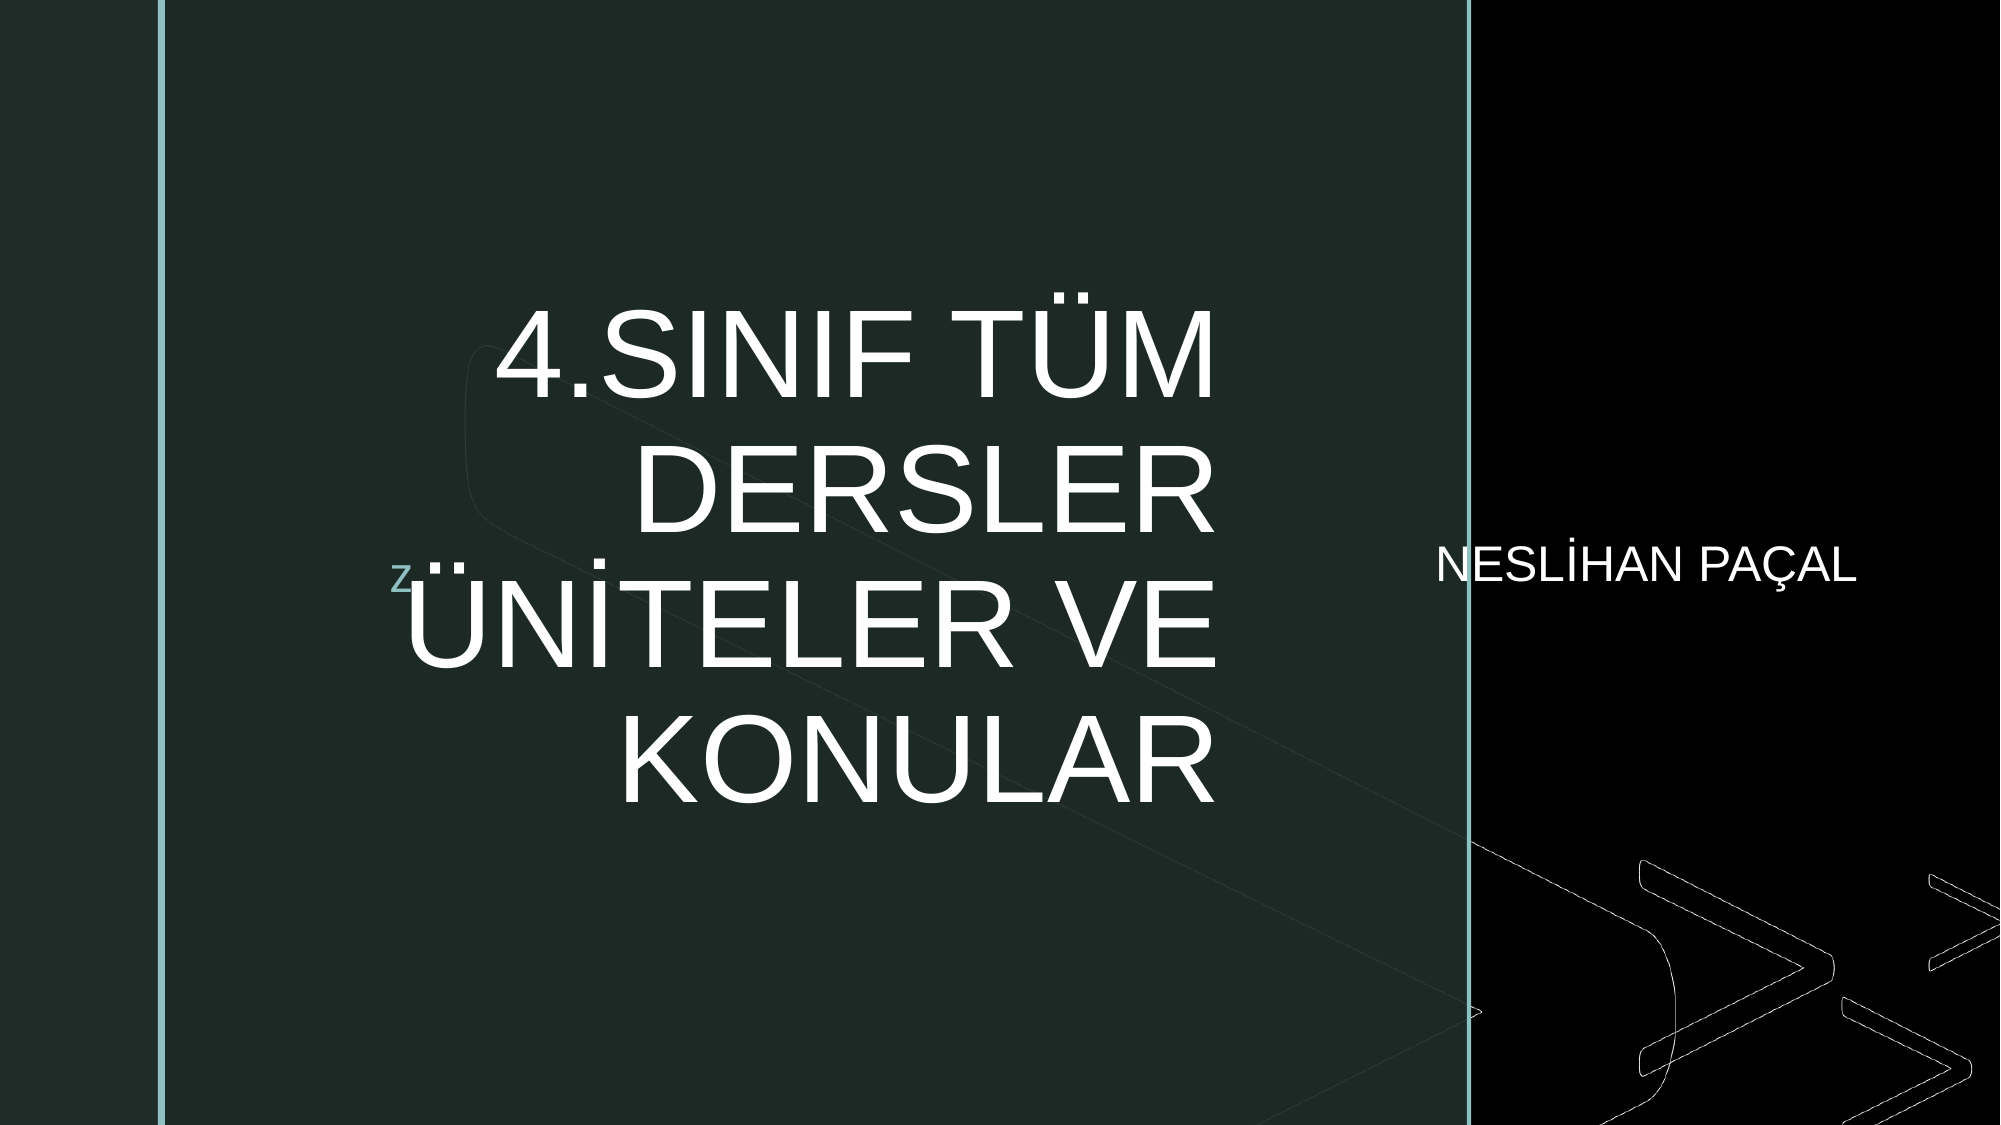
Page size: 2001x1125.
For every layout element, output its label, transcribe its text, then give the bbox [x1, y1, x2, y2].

title 4.SINIF TÜM DERSLER ÜNİTELER VE KONULAR [115, 164, 1236, 954]
picture [1472, 0, 2000, 1125]
subtitle NESLİHAN PAÇAL [1331, 165, 1874, 953]
